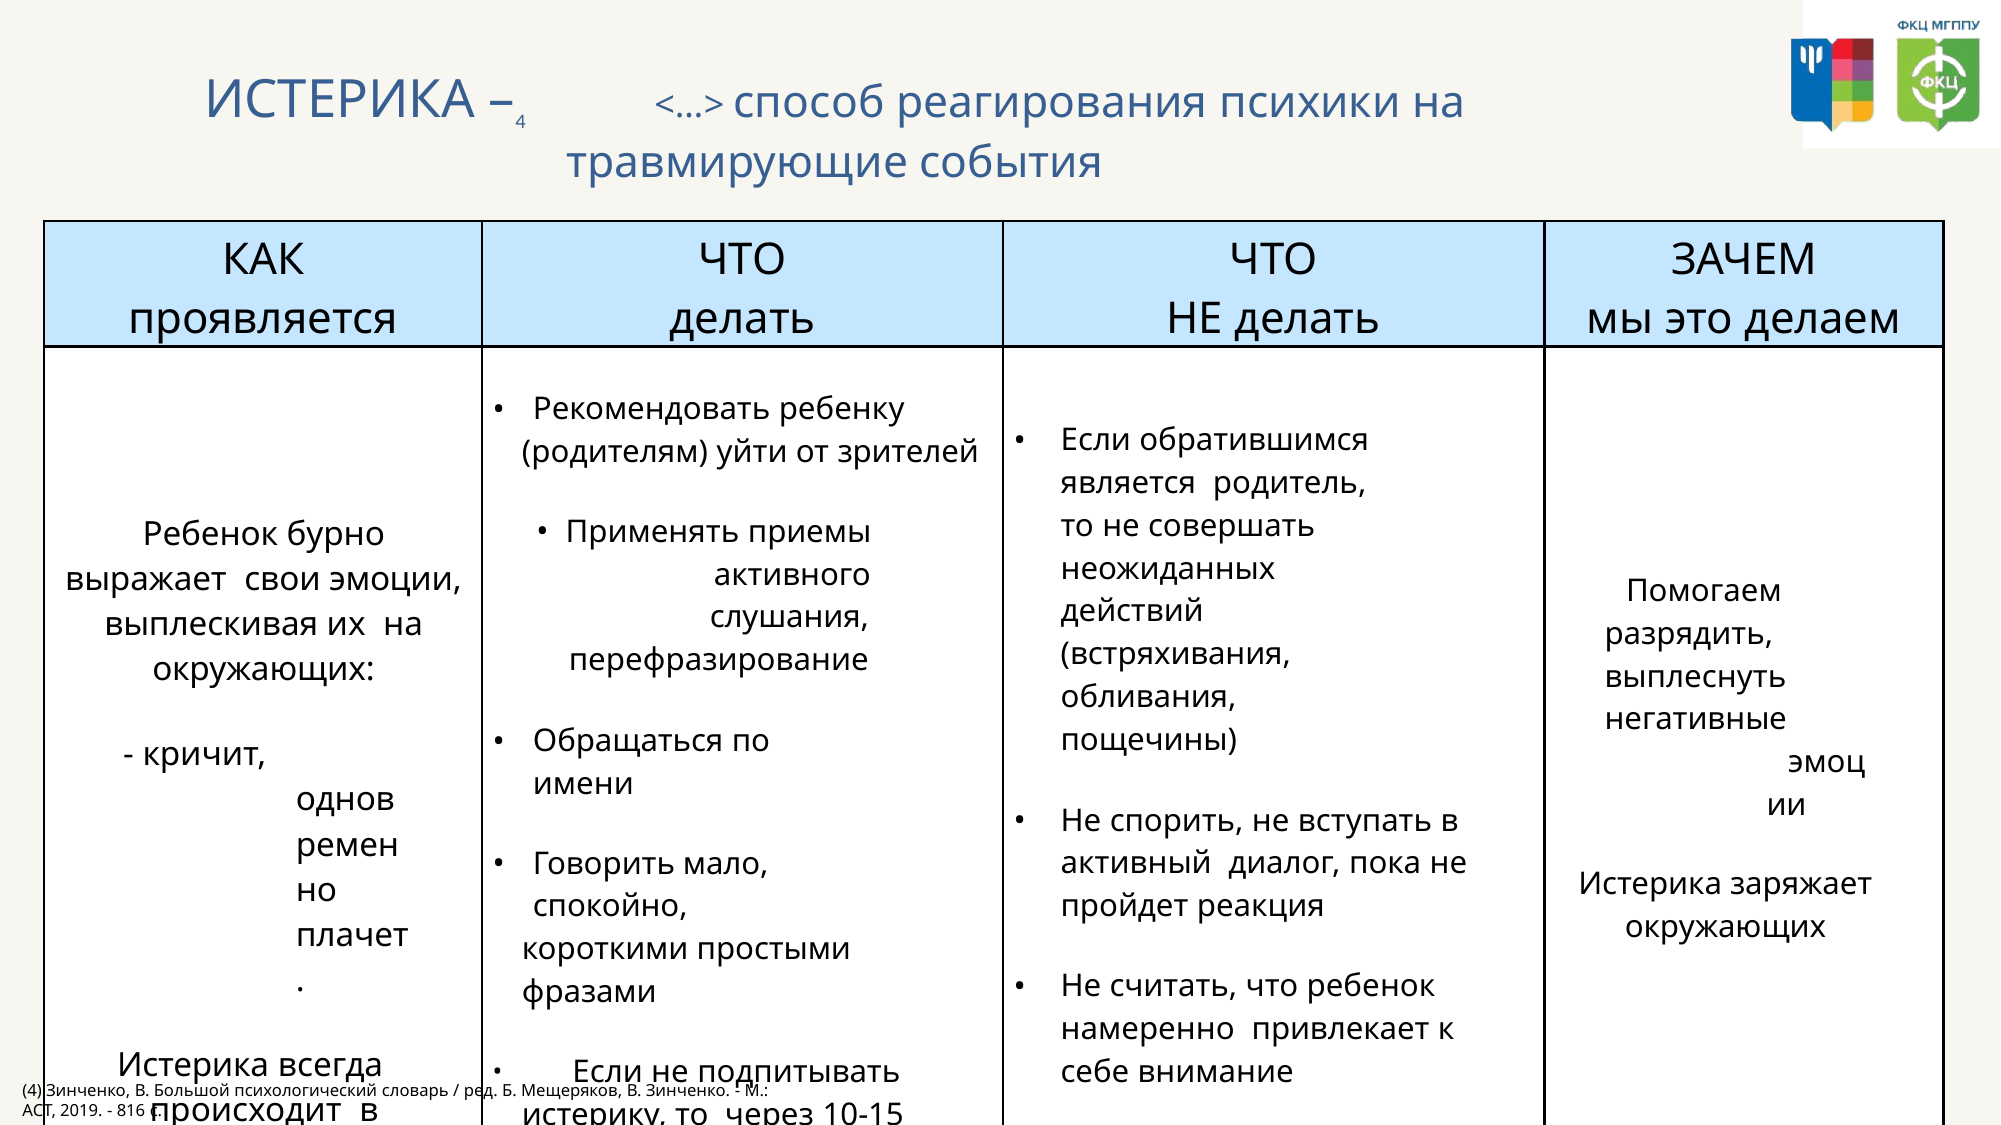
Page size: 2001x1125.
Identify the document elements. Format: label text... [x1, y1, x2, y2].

table_header ЗАЧЕМ мы это делаем [1546, 222, 1942, 345]
table_cell Помогаем разрядить, выплеснуть негативные эмоции Истерика заряжает окружающих [1546, 348, 1942, 1125]
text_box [1773, 0, 2000, 150]
table_header КАК проявляется [45, 222, 481, 345]
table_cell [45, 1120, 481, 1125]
table_cell Рекомендовать ребенку (родителям) уйти от зрителей Применять приемы активного слушания, перефразирование Обращаться по имени Говорить мало, спокойно, короткими простыми фразами Если не подпитывать истерику, то через 10-15 минут наступает упадок сил Дать ребенку отдохнуть [483, 348, 1002, 1125]
table_header ЧТО делать [483, 222, 1002, 345]
text_box (4) Зинченко, В. Большой психологический словарь / ред. Б. Мещеряков, В. Зинченко. - М.: АСТ, 2019. - 816 c. [20, 1078, 789, 1120]
table_cell Если обратившимся является родитель, то не совершать неожиданных действий (встряхивания, обливания, пощечины) Не спорить, не вступать в активный диалог, пока не пройдет реакция Не считать, что ребенок намеренно привлекает к себе внимание Не обесценивать и не подавлять реакции фразами: «успокойся», «возьми себя в руки», «так нельзя» [1004, 348, 1543, 1125]
text_box [0, 0, 2000, 1125]
title ИСТЕРИКА –4 <…> способ реагирования психики на травмирующие события [113, 29, 1553, 220]
table_cell Ребенок бурно выражает свои эмоции, выплескивая их на окружающих: - кричит, одновременно плачет. Истерика всегда происходит в присутствии зрителей [45, 348, 481, 1078]
table_header ЧТО НЕ делать [1004, 222, 1543, 345]
